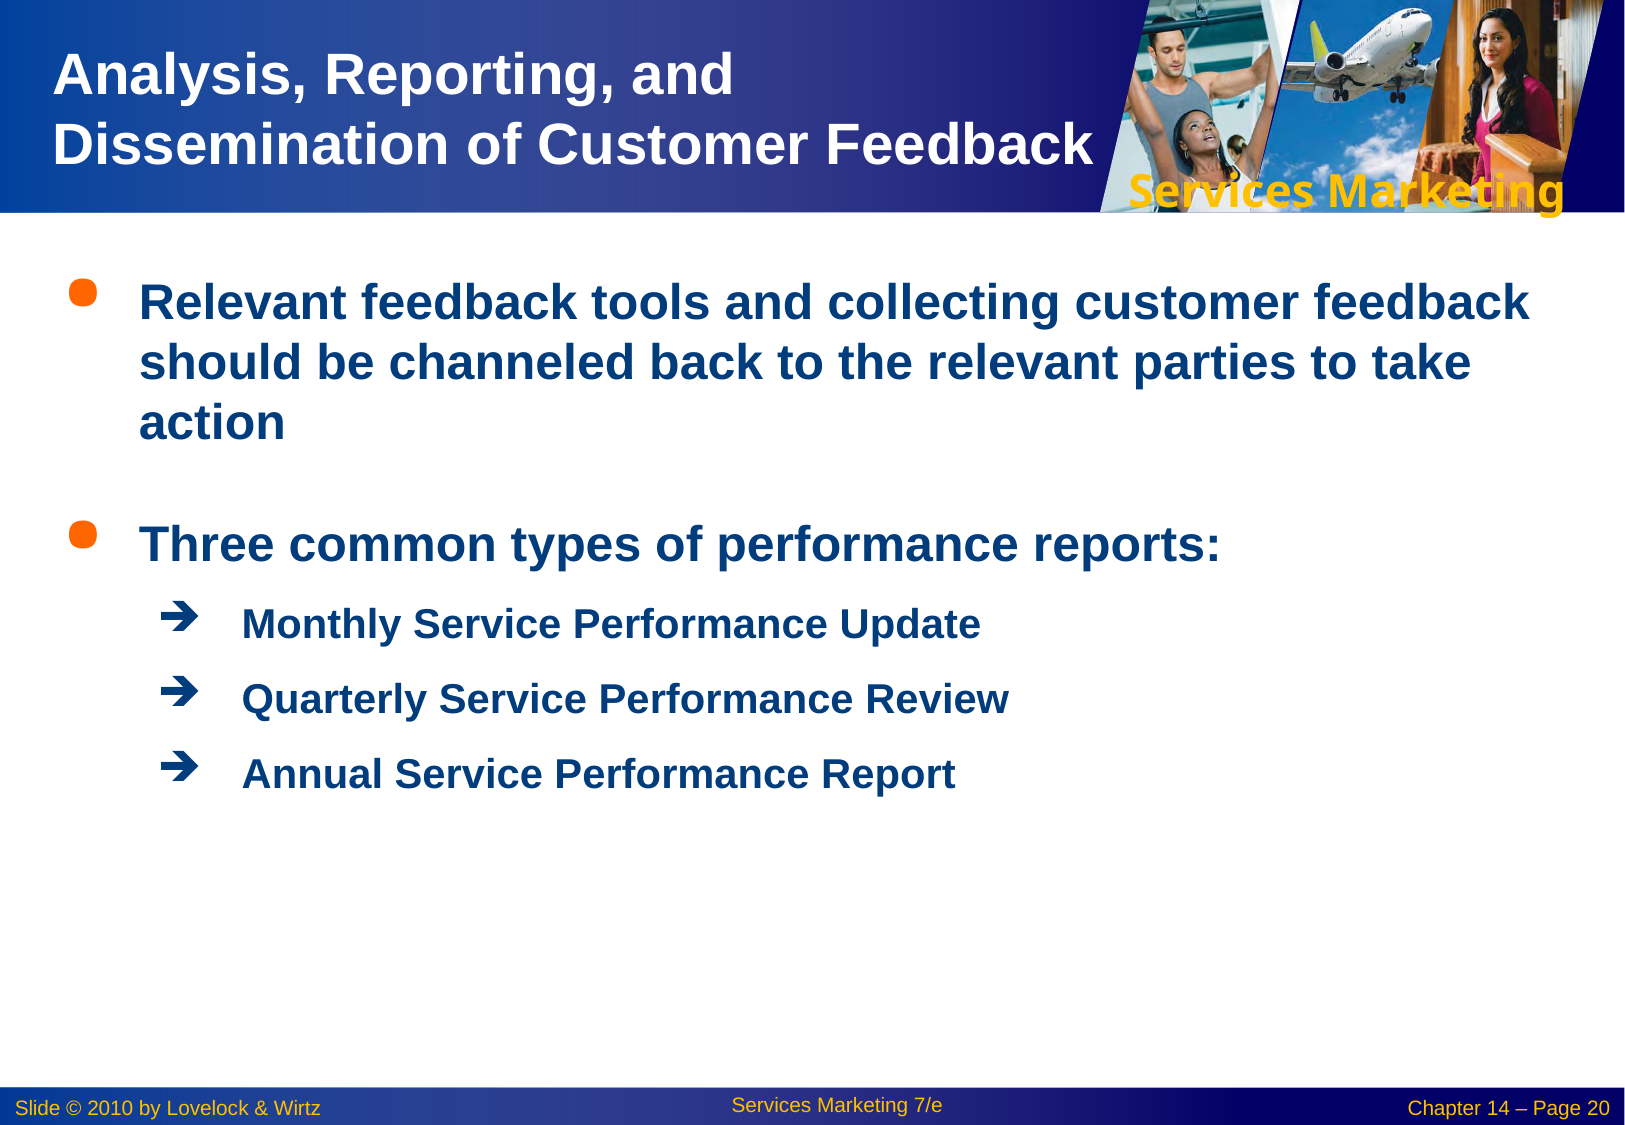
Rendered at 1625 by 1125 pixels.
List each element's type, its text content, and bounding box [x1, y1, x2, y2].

title Analysis, Reporting, and Dissemination of Customer Feedback [36, 37, 1125, 176]
picture [1162, 186, 1172, 192]
picture [1100, 0, 1604, 213]
picture [1546, 187, 1556, 202]
list Relevant feedback tools and collecting customer feedback should be channeled back to the relevant parties to take action Three common types of performance reports: Monthly Service Performance Update Quarterly Service Performance Review Annual Service Performance Report [49, 261, 1588, 1051]
